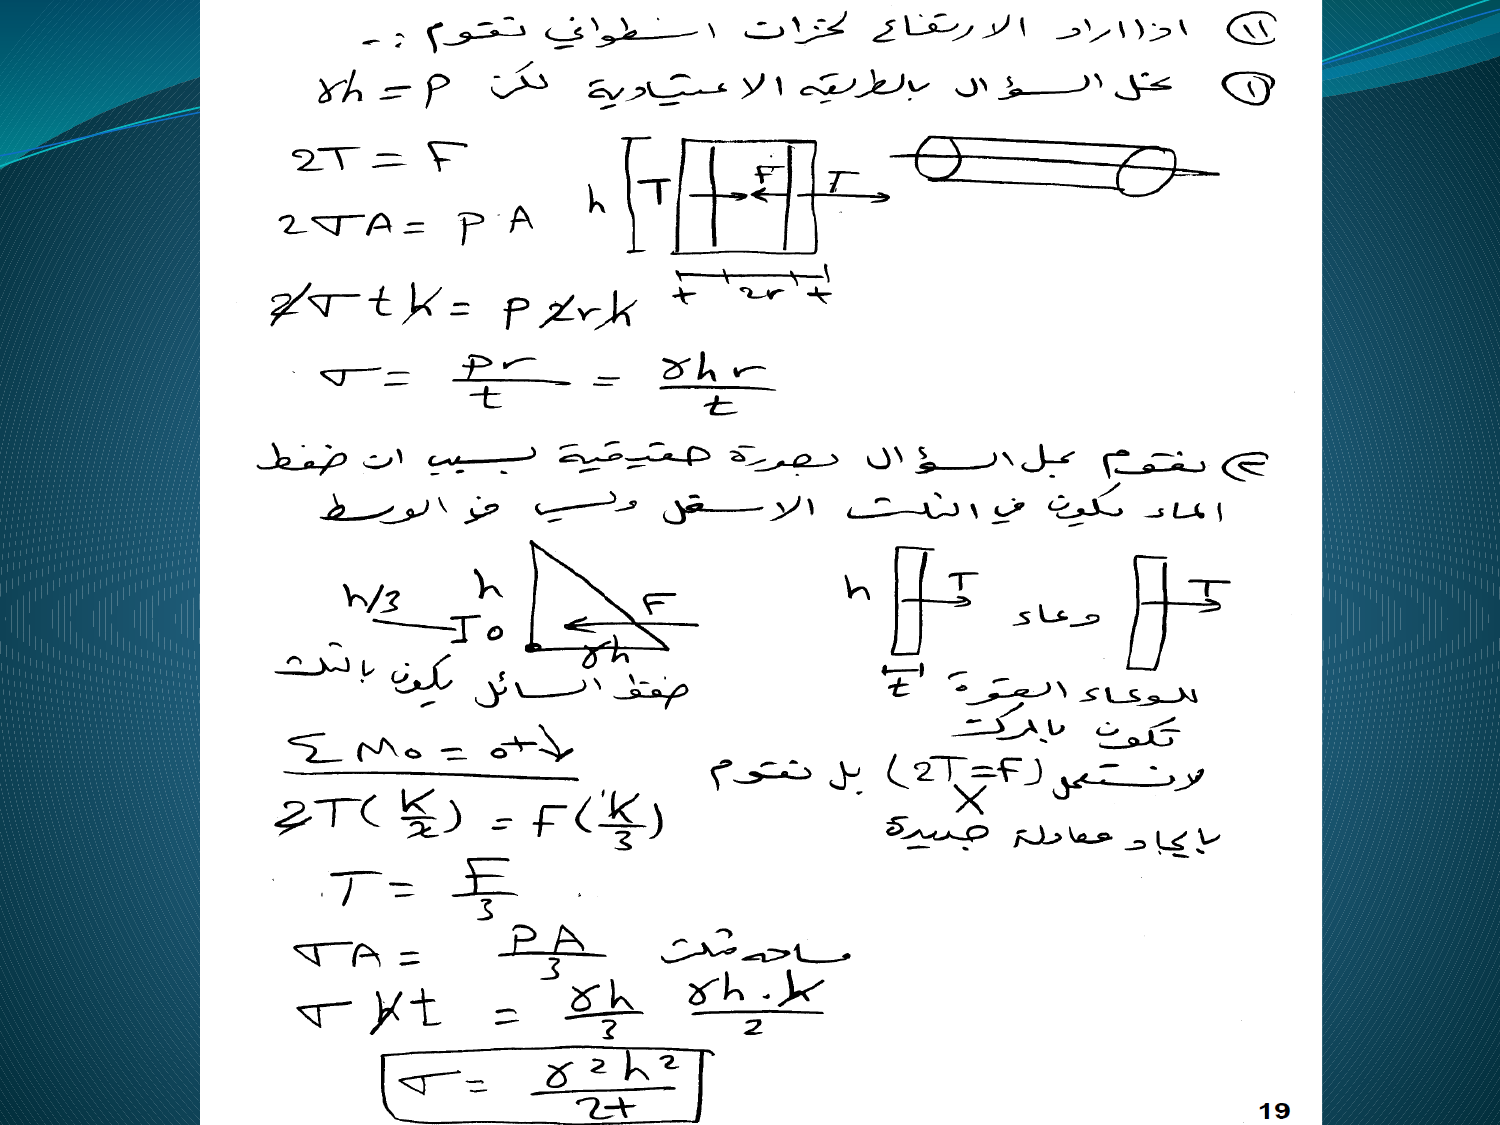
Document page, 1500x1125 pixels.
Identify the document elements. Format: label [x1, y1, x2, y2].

picture [199, 0, 1323, 1125]
